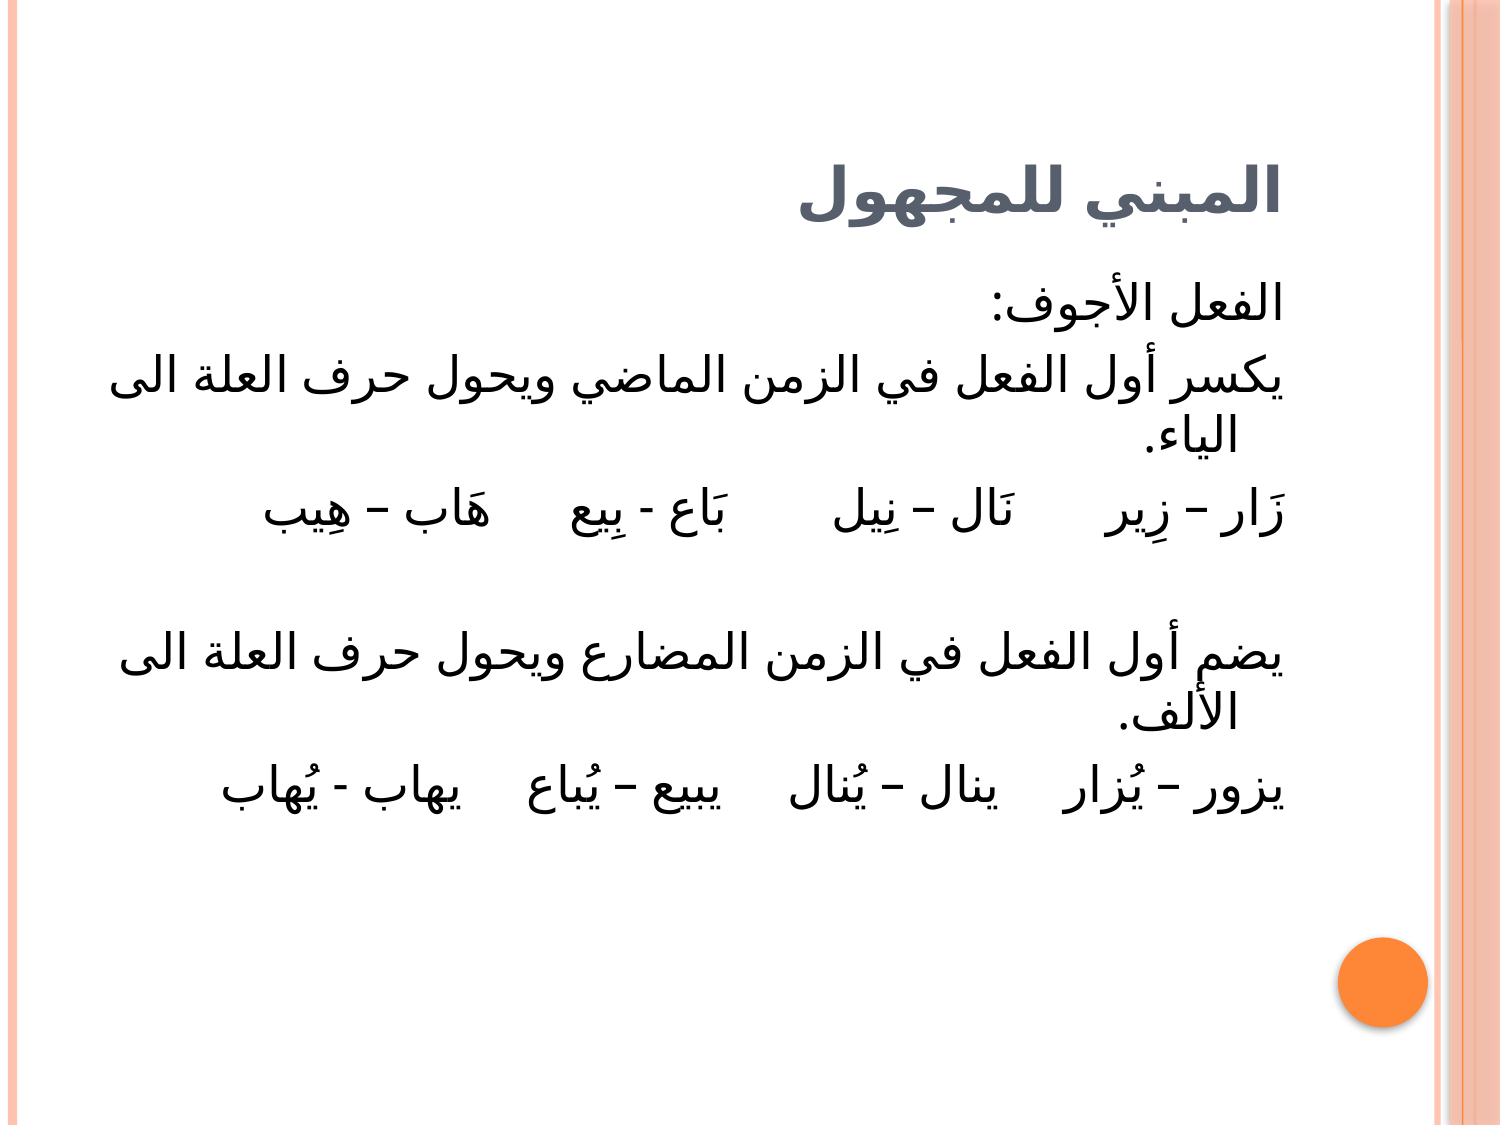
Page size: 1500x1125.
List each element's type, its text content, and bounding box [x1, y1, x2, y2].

list الفعل الأجوف: يكسر أول الفعل في الزمن الماضي ويحول حرف العلة الى الياء. زَار – زِير نَال – نِيل بَاع - بِيع هَاب – هِيب يضم أول الفعل في الزمن المضارع ويحول حرف العلة الى الألف. يزور – يُزار ينال – يُنال يبيع – يُباع يهاب - يُهاب [75, 262, 1300, 1062]
title المبني للمجهول [75, 45, 1300, 233]
